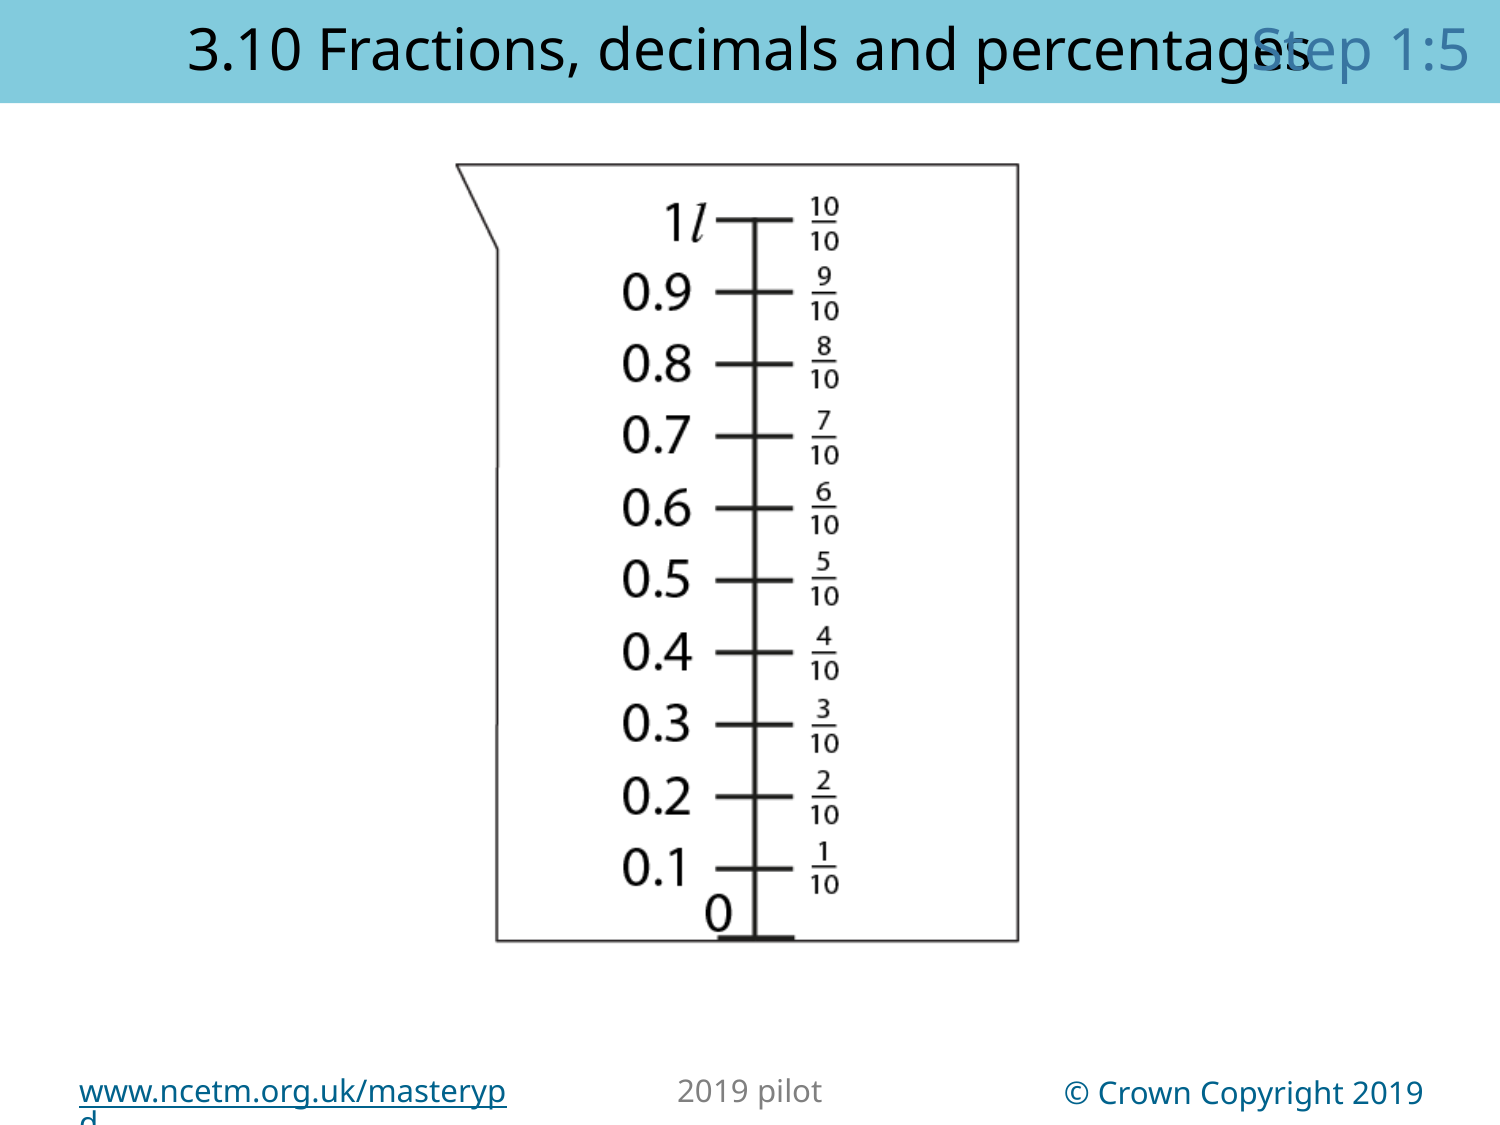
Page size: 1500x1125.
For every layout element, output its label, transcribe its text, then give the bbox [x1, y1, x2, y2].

list Step 1:5 [0, 0, 1500, 104]
picture [410, 151, 1178, 948]
